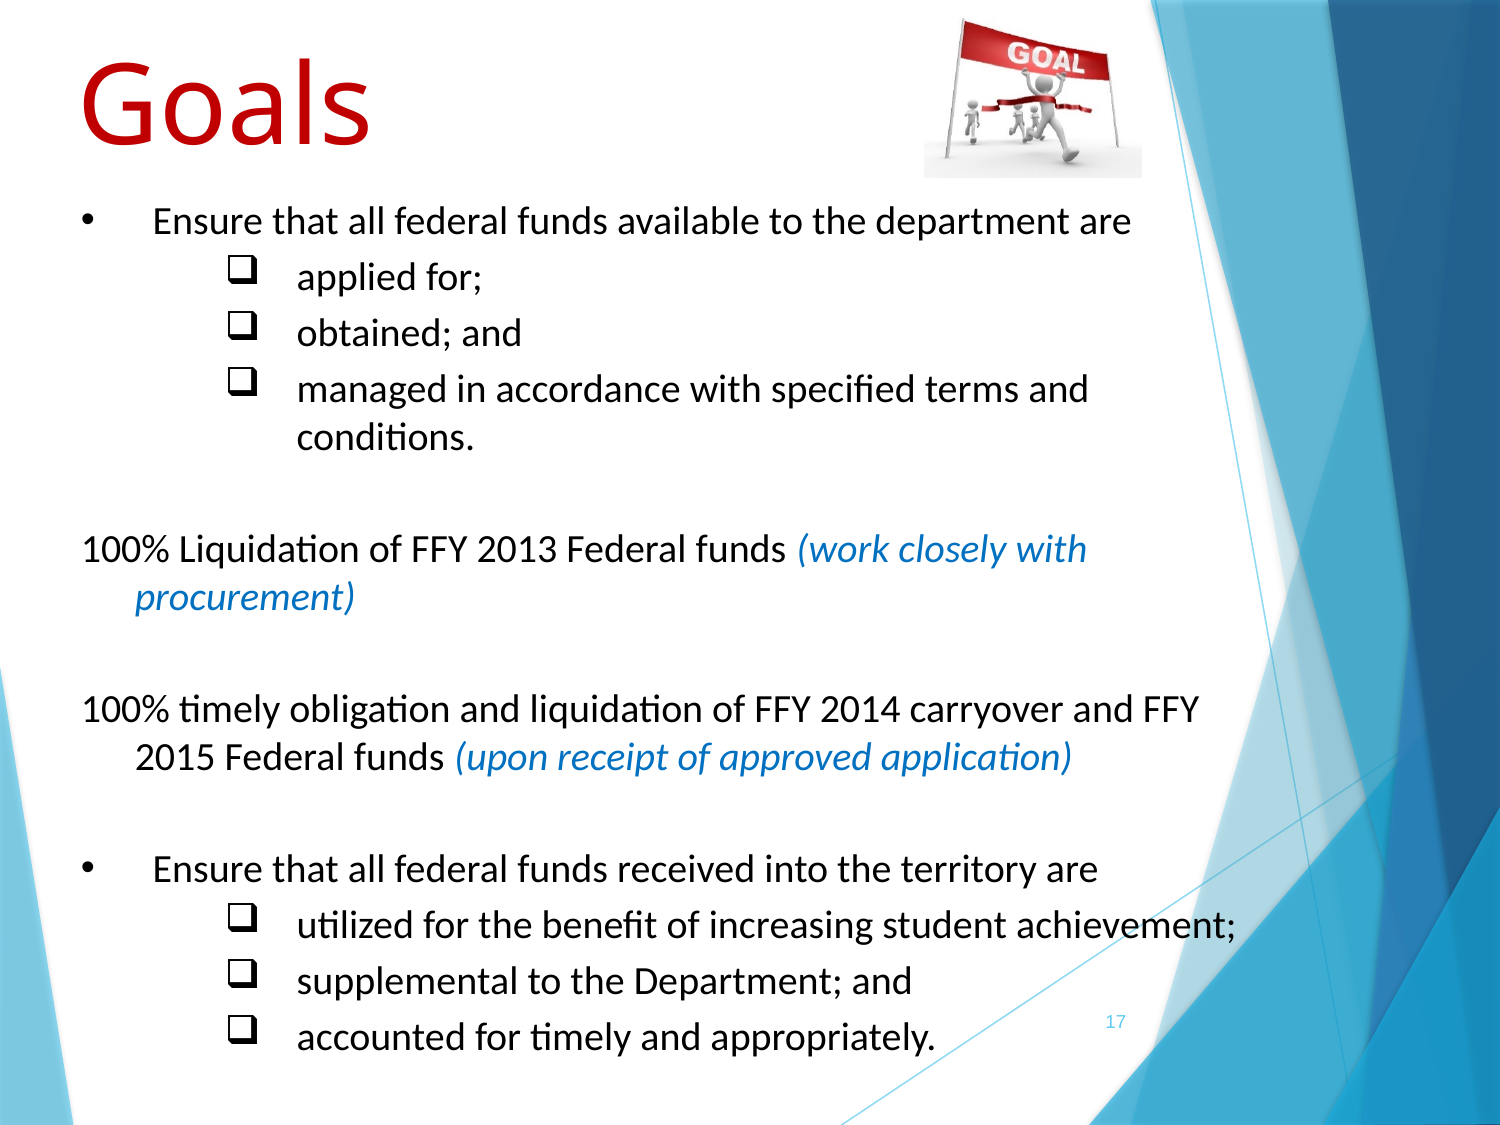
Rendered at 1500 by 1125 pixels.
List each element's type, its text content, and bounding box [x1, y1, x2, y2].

text_box Ensure that all federal funds available to the department are applied for; obtained; and managed in accordance with specified terms and conditions. 100% Liquidation of FFY 2013 Federal funds (work closely with procurement) 100% timely obligation and liquidation of FFY 2014 carryover and FFY 2015 Federal funds (upon receipt of approved application) Ensure that all federal funds received into the territory are utilized for the benefit of increasing student achievement; supplemental to the Department; and accounted for timely and appropriately. [66, 187, 1254, 1076]
title Goals [62, 24, 919, 150]
picture [924, 7, 1142, 179]
